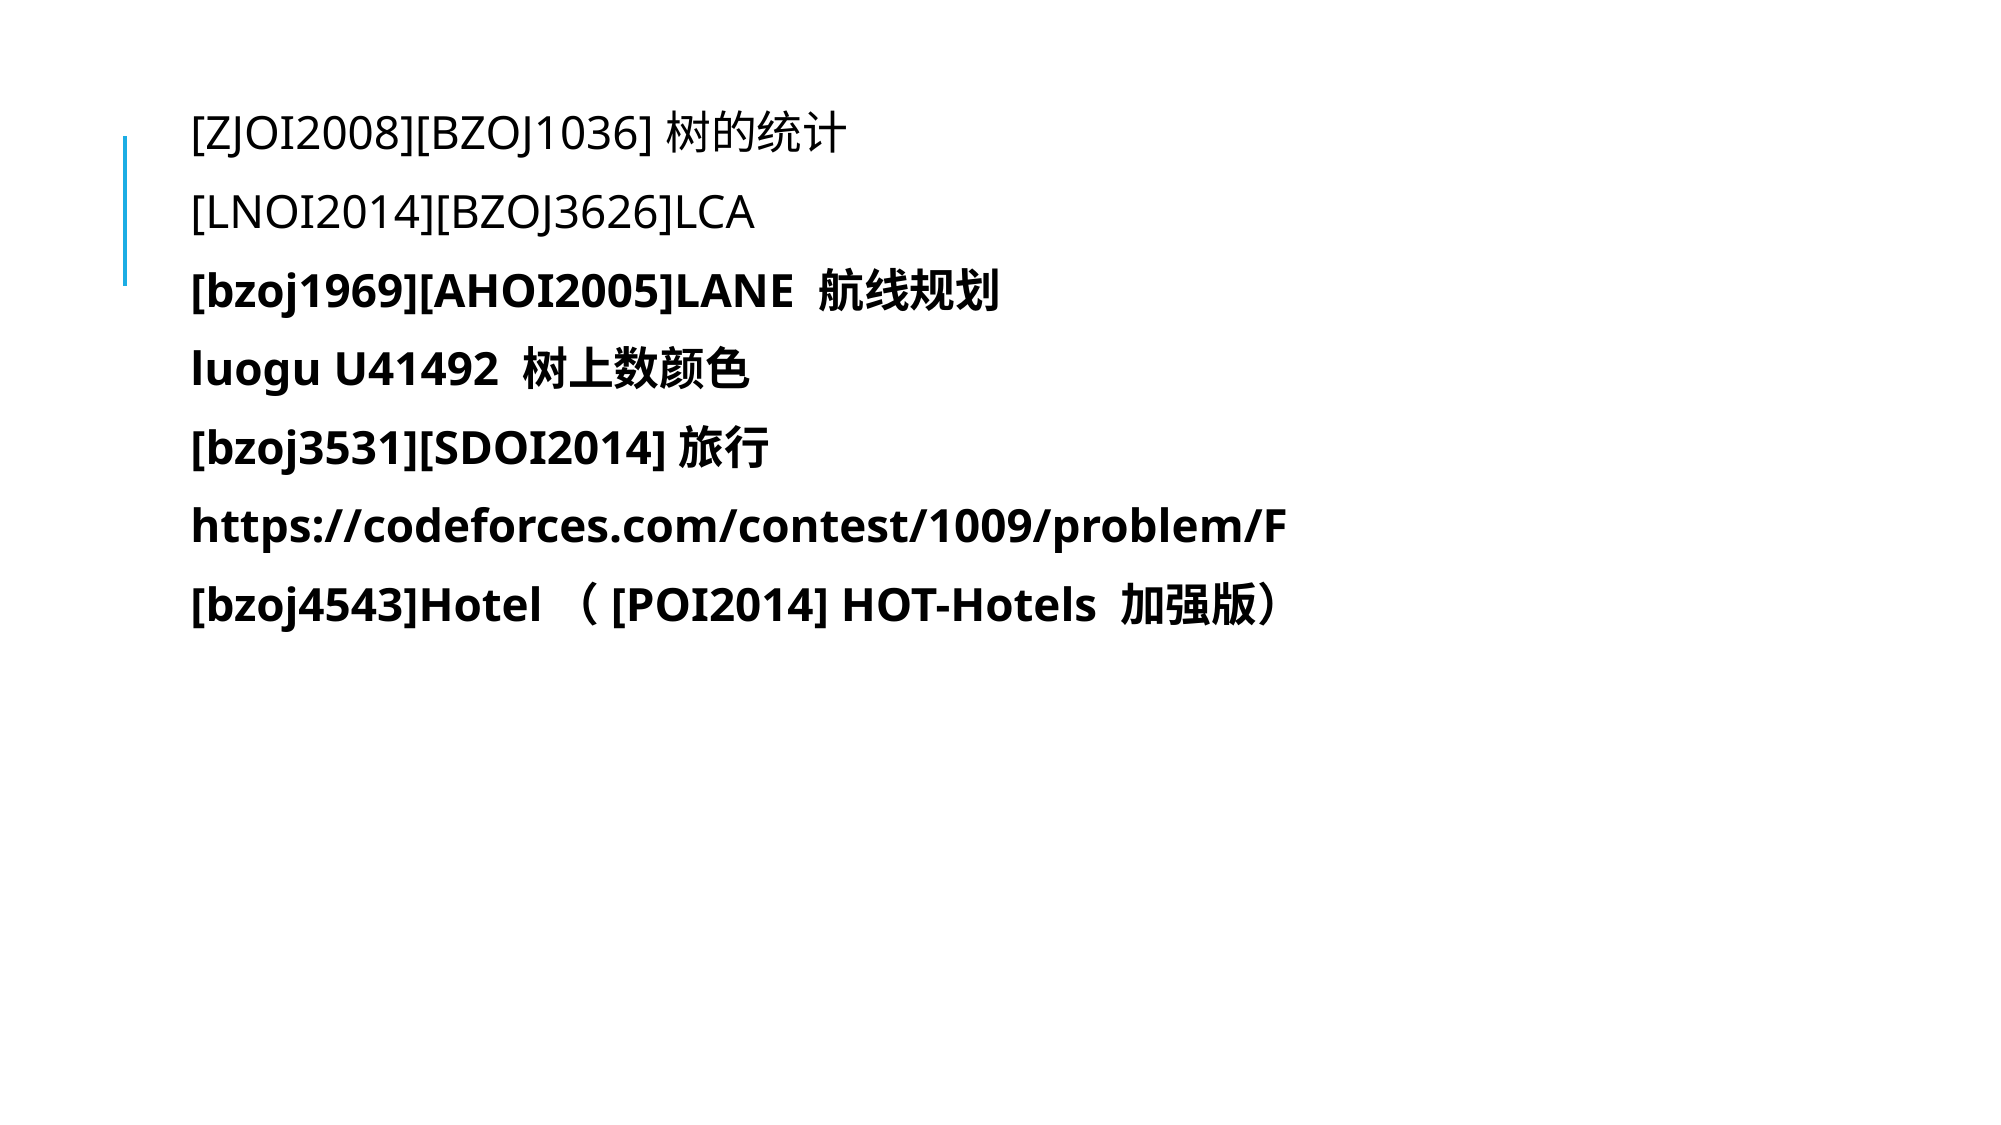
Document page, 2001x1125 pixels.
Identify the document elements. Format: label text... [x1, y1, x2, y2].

list [ZJOI2008][BZOJ1036]树的统计 [LNOI2014][BZOJ3626]LCA [bzoj1969][AHOI2005]LANE 航线规划 luogu U41492 树上数颜色 [bzoj3531][SDOI2014]旅行 https://codeforces.com/contest/1009/problem/F [bzoj4543]Hotel（[POI2014] HOT-Hotels 加强版） [168, 102, 1763, 1035]
